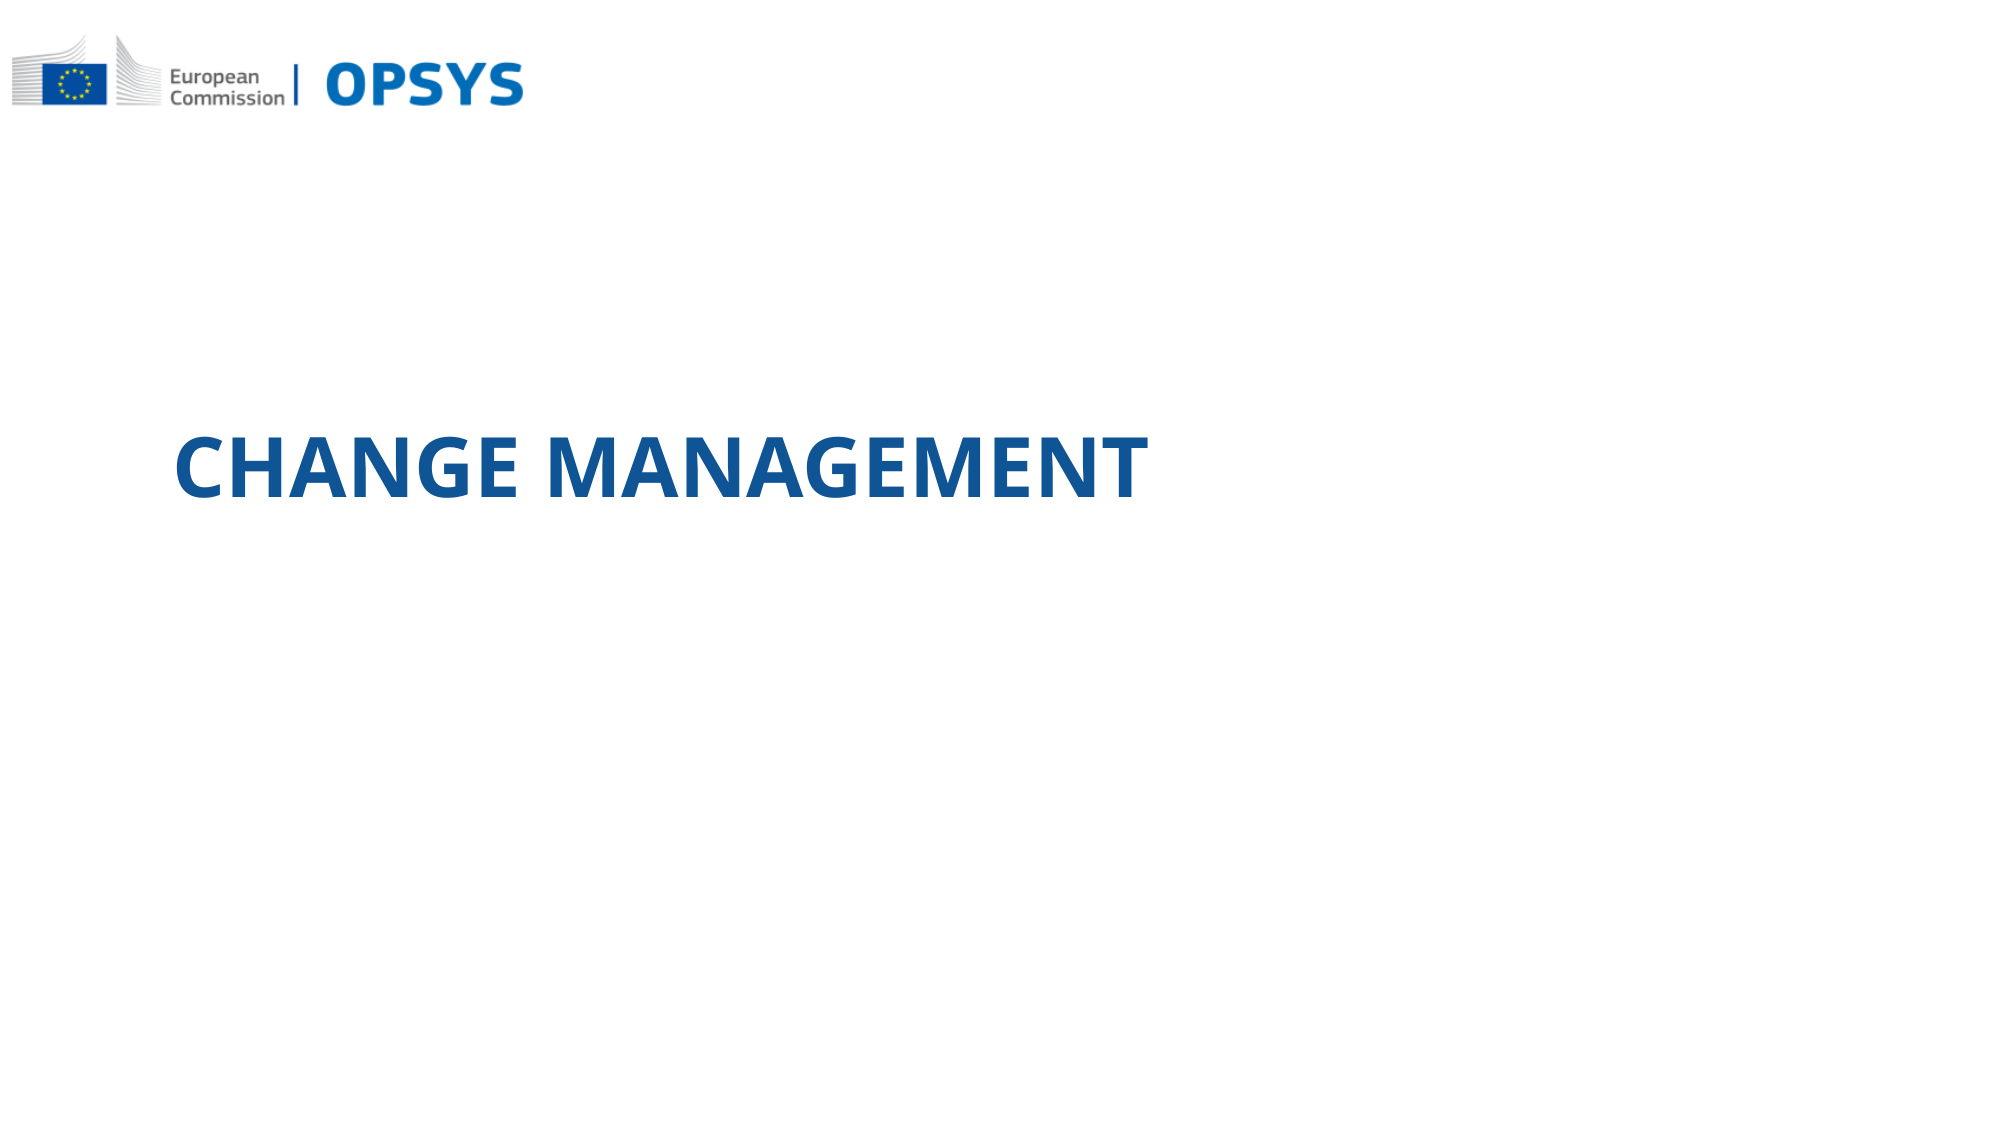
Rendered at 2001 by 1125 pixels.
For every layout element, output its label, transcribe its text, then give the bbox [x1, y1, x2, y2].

picture [12, 0, 523, 137]
title Change Management [157, 406, 1859, 628]
